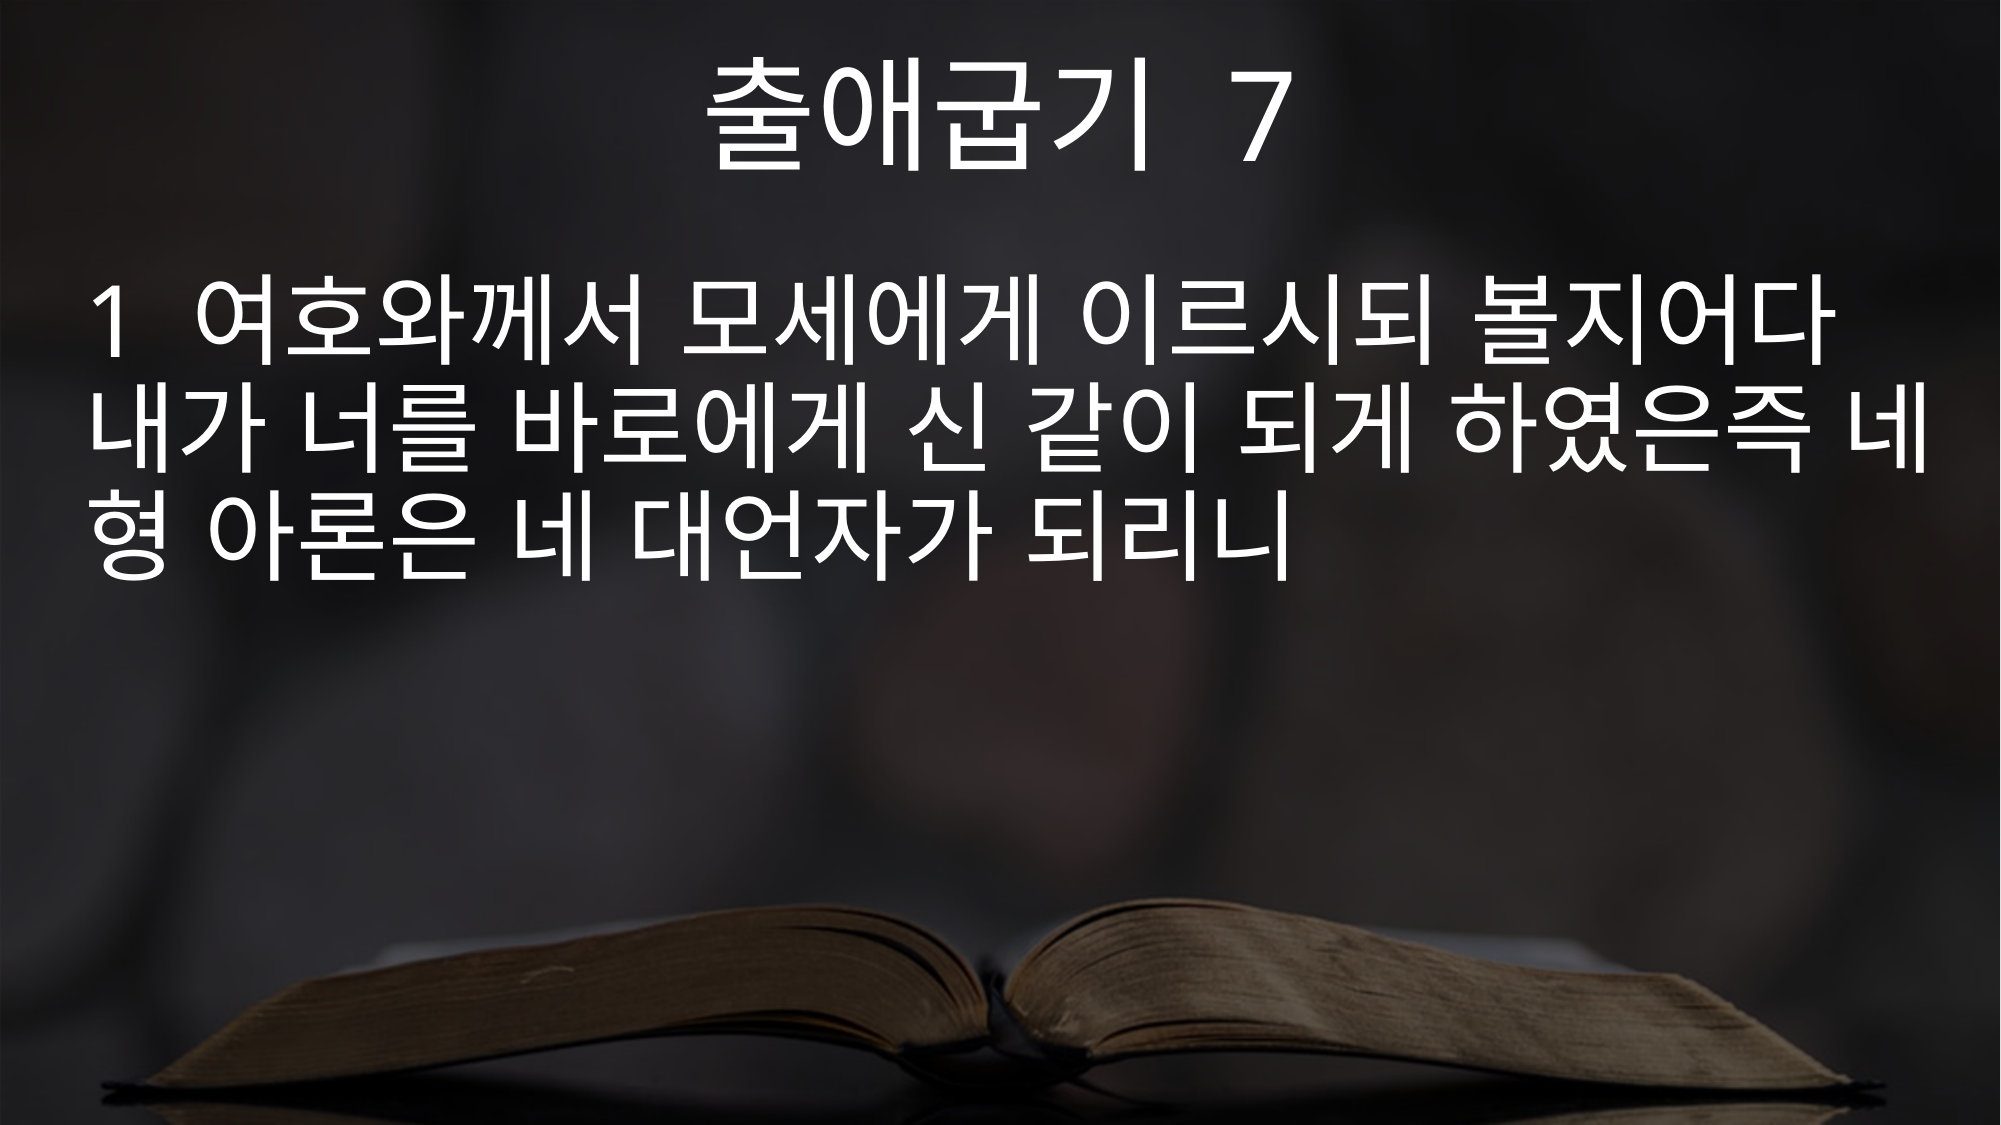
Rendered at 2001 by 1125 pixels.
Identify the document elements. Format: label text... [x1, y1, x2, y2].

picture [0, 0, 2001, 1125]
footer 출애굽기 7 [0, 32, 2000, 192]
list 1 여호와께서 모세에게 이르시되 볼지어다 내가 너를 바로에게 신 같이 되게 하였은즉 네 형 아론은 네 대언자가 되리니 [69, 263, 1953, 423]
